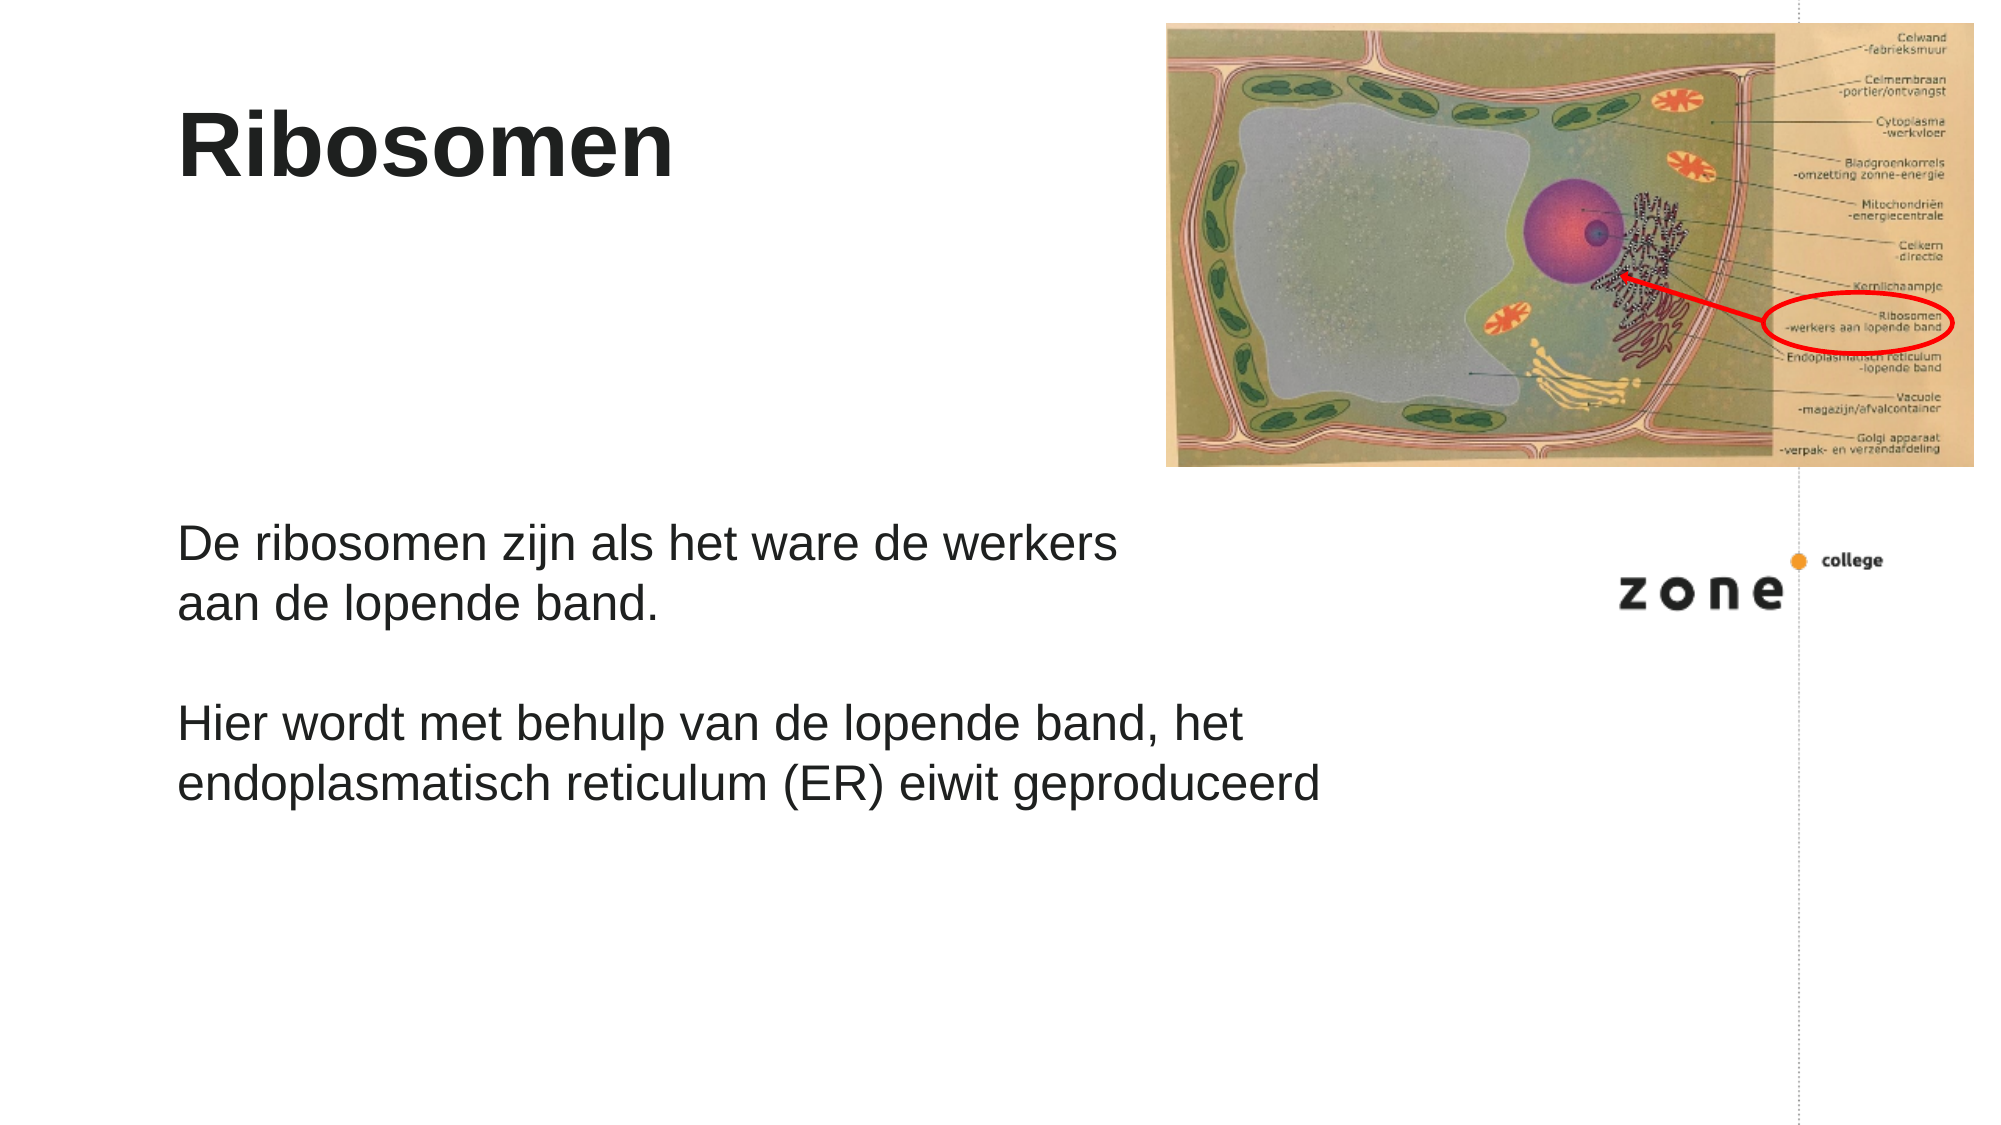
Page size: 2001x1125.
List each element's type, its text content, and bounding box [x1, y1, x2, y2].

title Ribosomen [177, 97, 1166, 261]
picture [1166, 0, 2001, 1125]
list De ribosomen zijn als het ware de werkers aan de lopende band. Hier wordt met behulp van de lopende band, het endoplasmatisch reticulum (ER) eiwit geproduceerd [177, 510, 1433, 1125]
